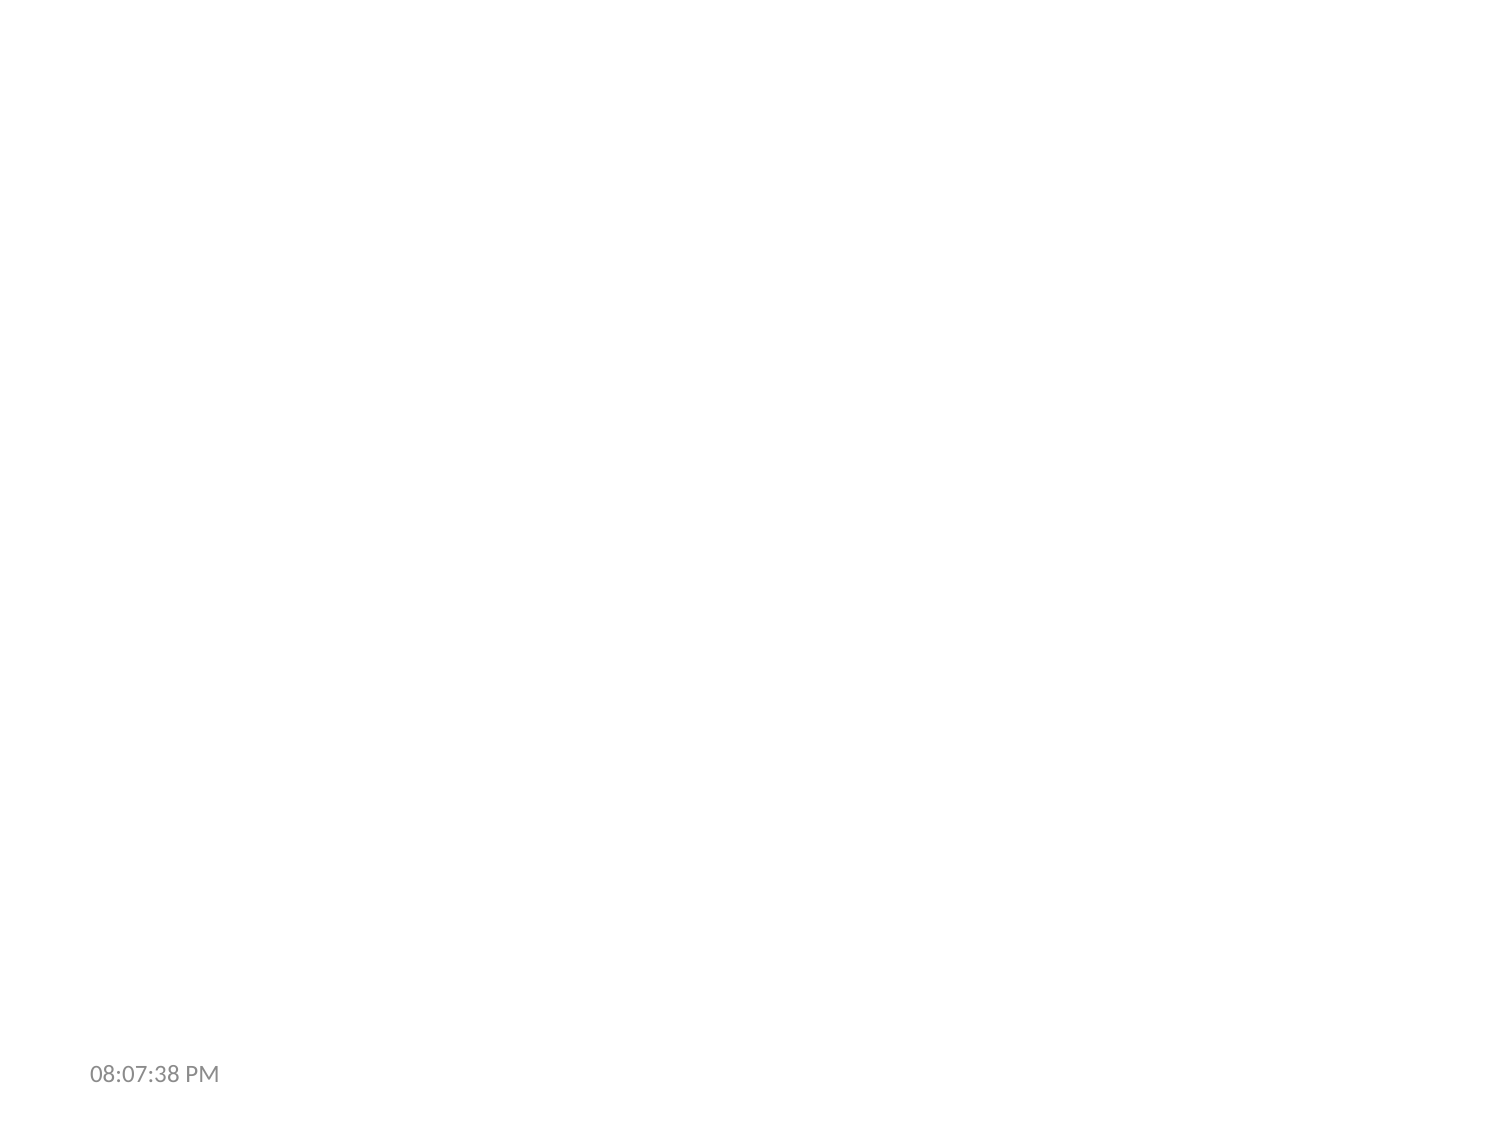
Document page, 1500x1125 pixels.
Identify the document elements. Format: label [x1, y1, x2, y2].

slide_number [75, 1042, 425, 1103]
